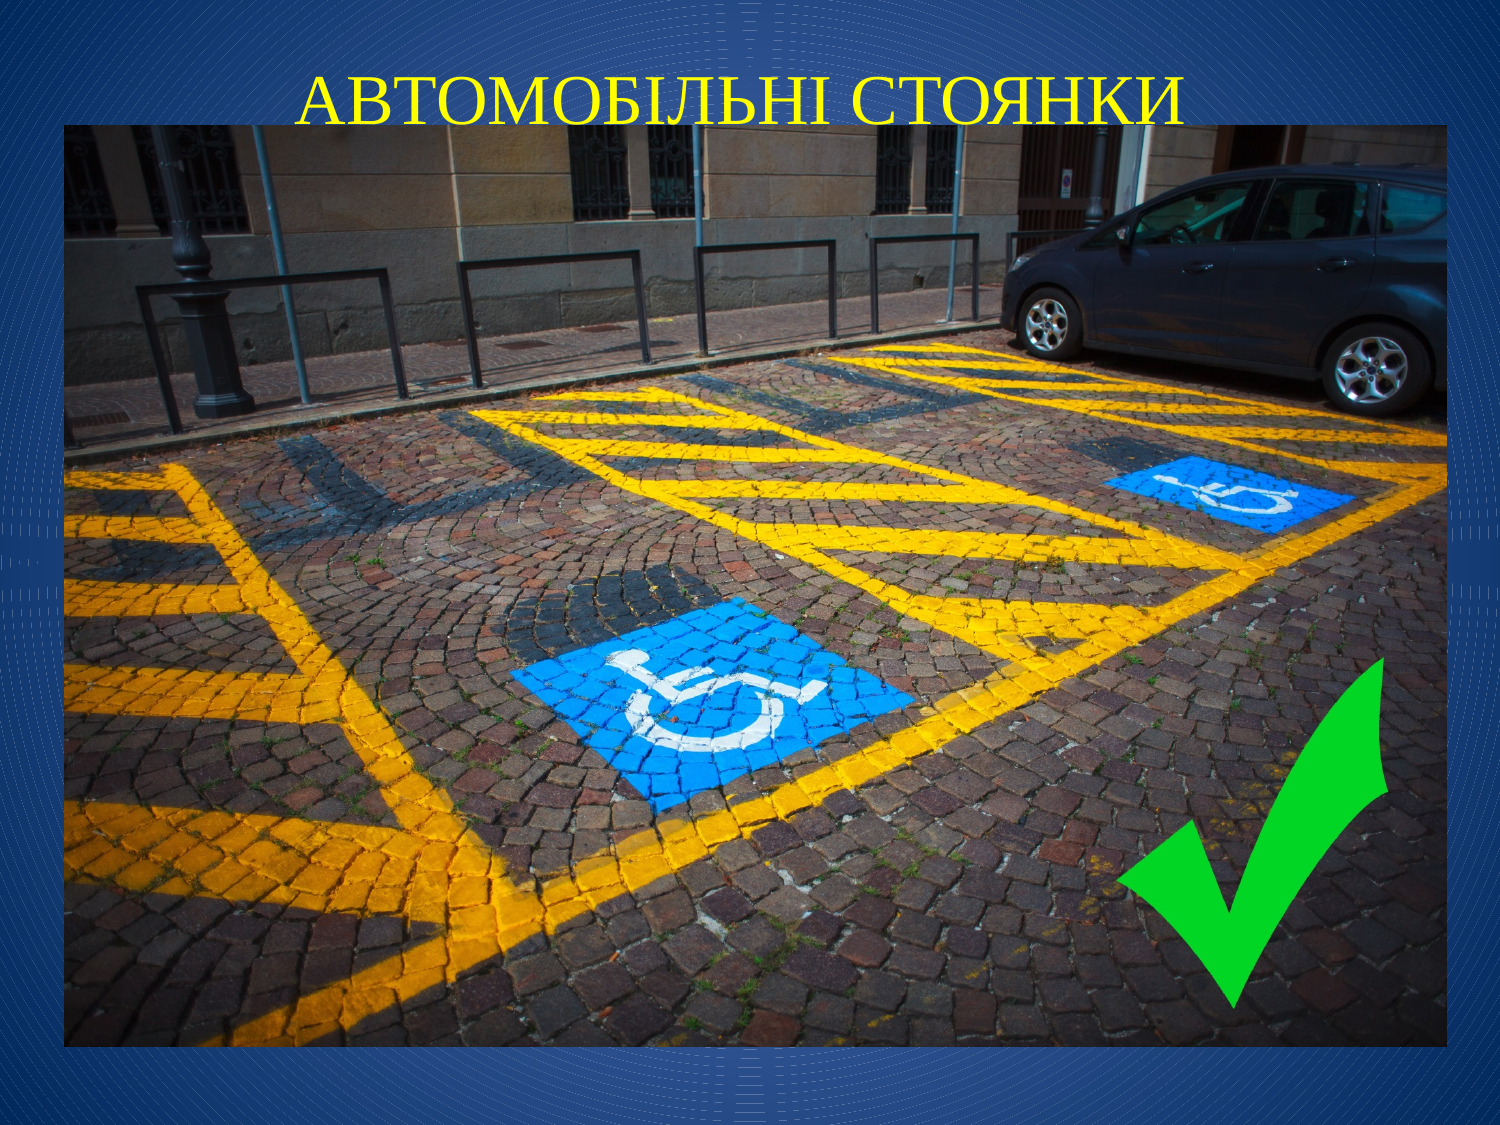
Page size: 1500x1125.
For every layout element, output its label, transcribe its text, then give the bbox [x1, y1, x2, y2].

picture [64, 125, 1448, 1047]
title АВТОМОБІЛЬНІ СТОЯНКИ [75, 45, 1425, 123]
